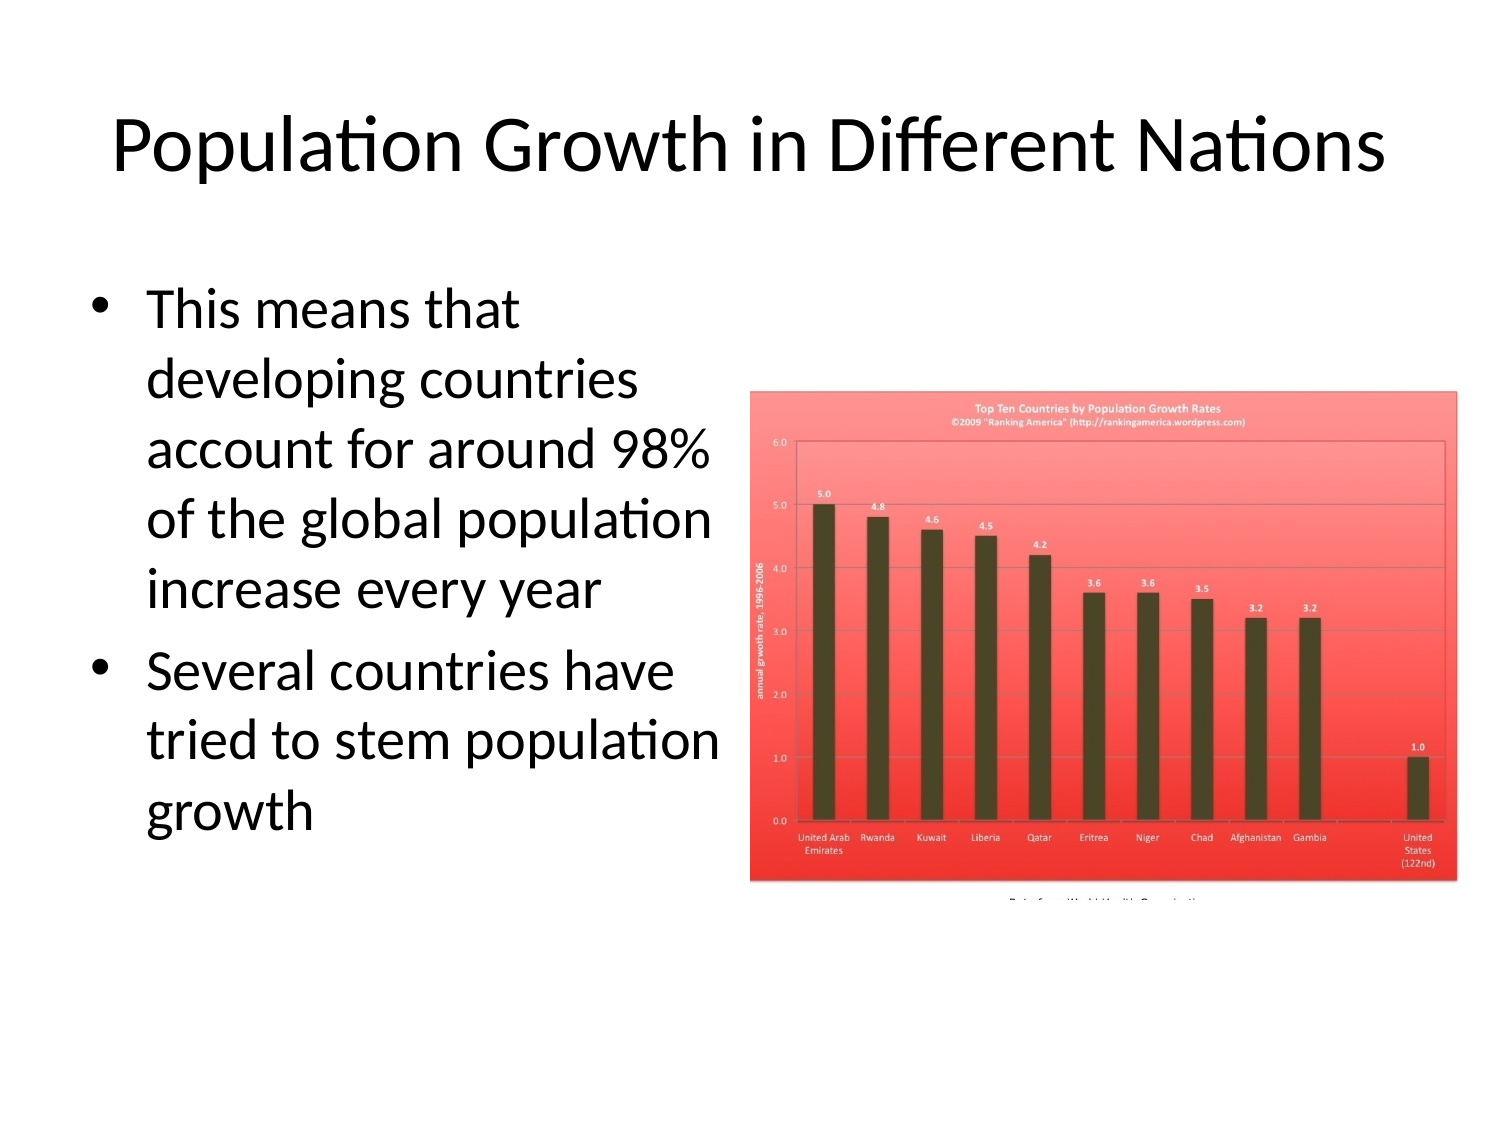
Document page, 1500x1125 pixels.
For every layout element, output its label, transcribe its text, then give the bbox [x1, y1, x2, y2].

list This means that developing countries account for around 98% of the global population increase every year Several countries have tried to stem population growth [75, 262, 738, 1005]
picture [749, 387, 1465, 901]
title Population Growth in Different Nations [75, 45, 1425, 233]
